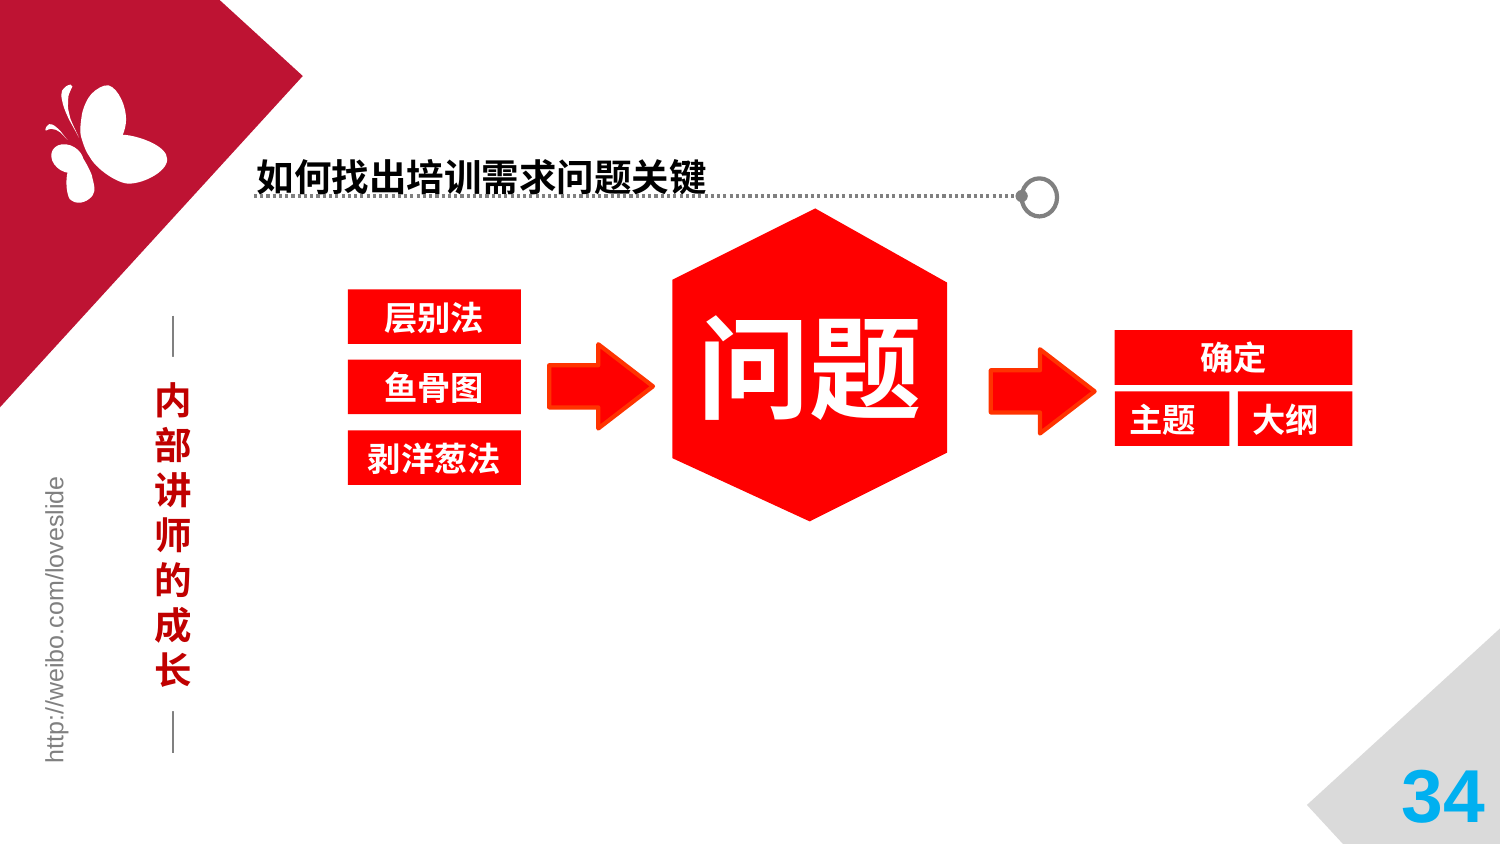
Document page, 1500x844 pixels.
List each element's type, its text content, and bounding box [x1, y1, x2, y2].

text_box 大纲 [1237, 391, 1353, 446]
text_box [0, 0, 303, 408]
text_box http://weibo.com/loveslide [30, 461, 76, 779]
text_box 主题 [1114, 391, 1230, 446]
text_box 层别法 [347, 289, 521, 344]
text_box 内部讲师的成长 [135, 356, 168, 712]
text_box 如何找出培训需求问题关键 [242, 124, 788, 207]
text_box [253, 178, 1058, 217]
text_box 问题 [670, 225, 950, 524]
text_box [988, 347, 1097, 436]
text_box 鱼骨图 [347, 359, 521, 415]
text_box [1306, 628, 1500, 844]
text_box 34 [1376, 764, 1500, 822]
text_box 内部讲师的成长 [177, 356, 211, 712]
text_box 剥洋葱法 [347, 430, 521, 485]
text_box [547, 342, 656, 431]
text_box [44, 84, 168, 203]
text_box 确定 [1114, 330, 1353, 385]
